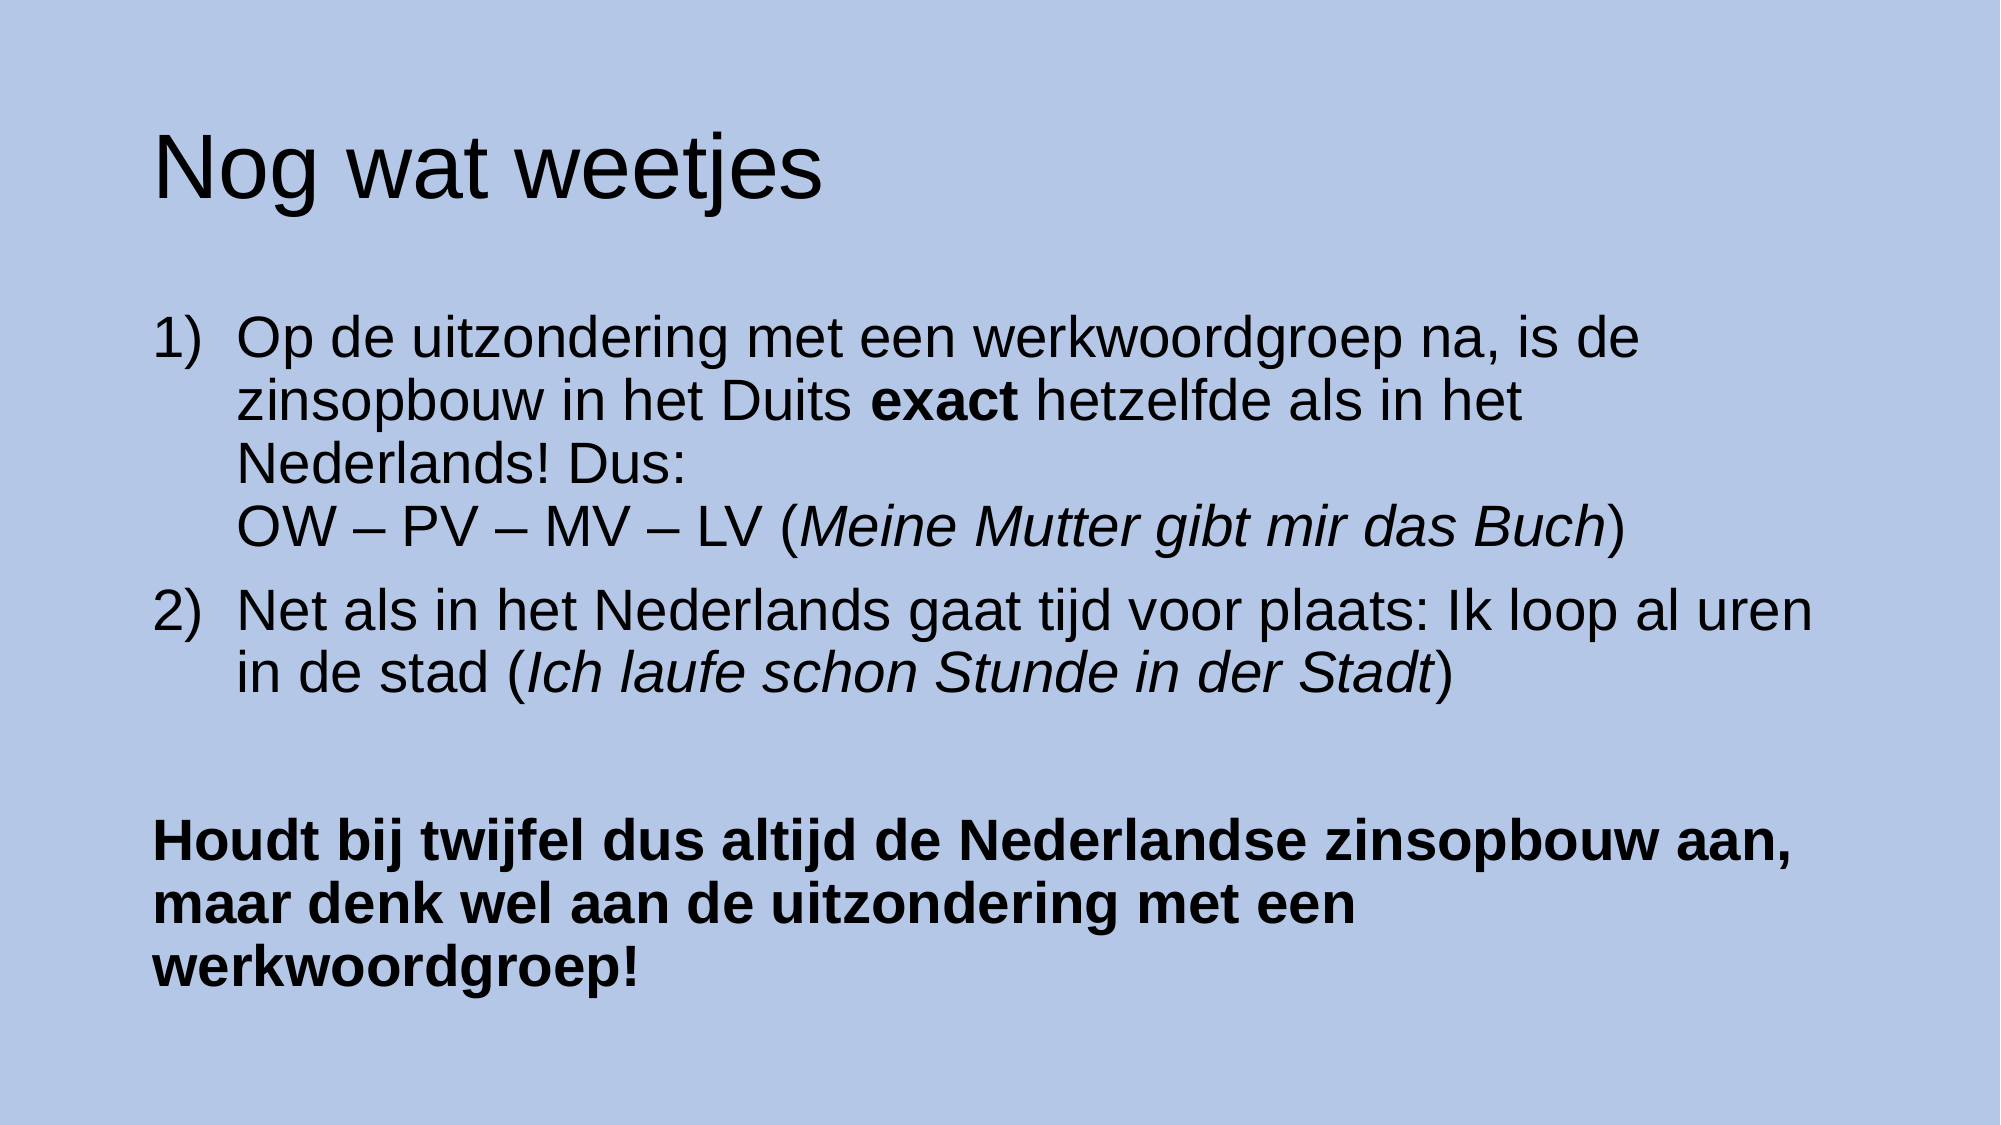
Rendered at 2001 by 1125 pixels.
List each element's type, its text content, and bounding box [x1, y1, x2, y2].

title Nog wat weetjes [137, 59, 1863, 278]
list Op de uitzondering met een werkwoordgroep na, is de zinsopbouw in het Duits exact hetzelfde als in het Nederlands! Dus: OW – PV – MV – LV (Meine Mutter gibt mir das Buch) Net als in het Nederlands gaat tijd voor plaats: Ik loop al uren in de stad (Ich laufe schon Stunde in der Stadt) Houdt bij twijfel dus altijd de Nederlandse zinsopbouw aan, maar denk wel aan de uitzondering met een werkwoordgroep! [137, 299, 1863, 1014]
